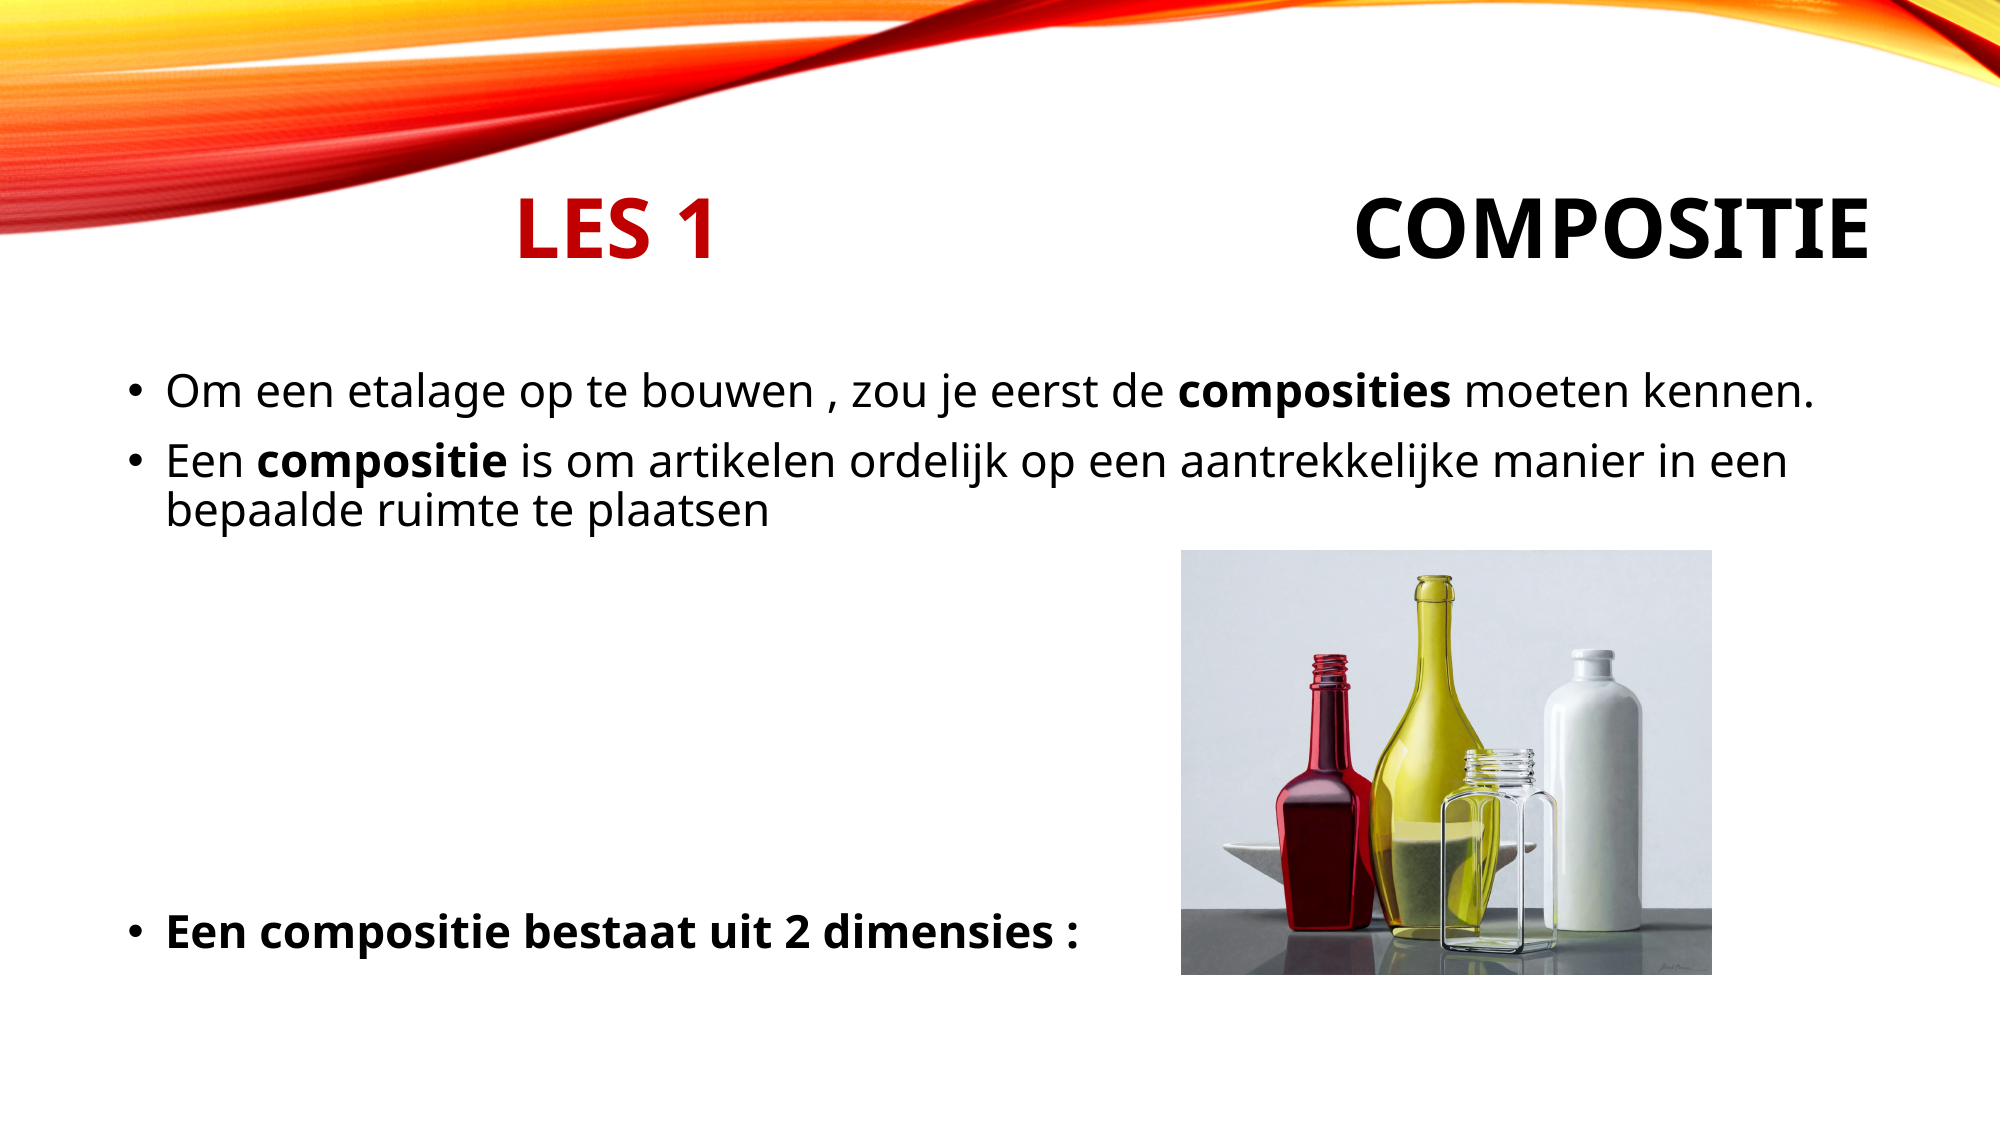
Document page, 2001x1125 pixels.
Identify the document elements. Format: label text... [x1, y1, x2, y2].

picture [1181, 550, 1712, 976]
picture [0, 0, 2000, 237]
list Om een etalage op te bouwen , zou je eerst de composities moeten kennen. Een compositie is om artikelen ordelijk op een aantrekkelijke manier in een bepaalde ruimte te plaatsen Een compositie bestaat uit 2 dimensies : [112, 360, 1888, 1021]
title Les 1 compositie [474, 125, 1888, 338]
